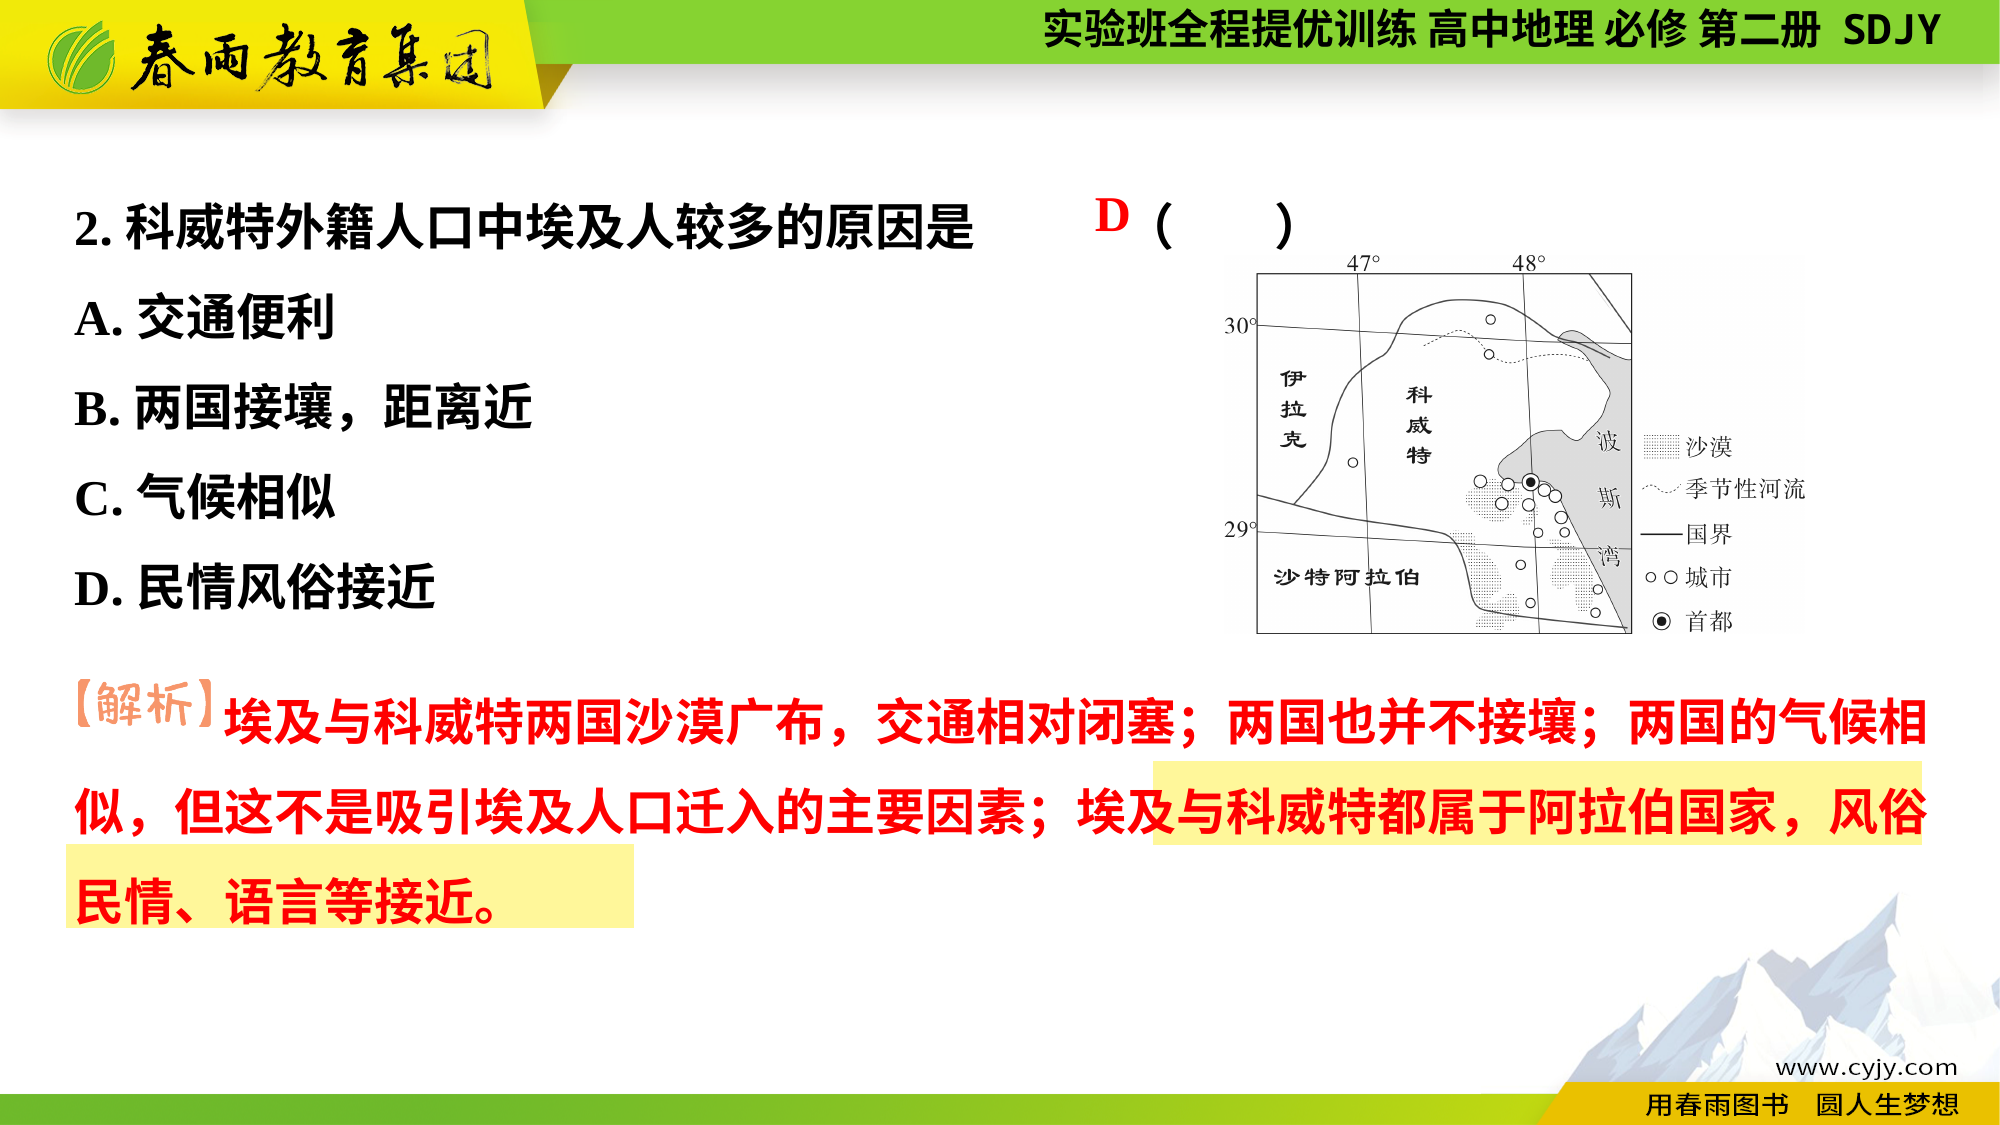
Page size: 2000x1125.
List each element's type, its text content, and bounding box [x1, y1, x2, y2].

text_box D [1080, 174, 1146, 249]
picture [0, 0, 2000, 1125]
text_box 埃及与科威特两国沙漠广布，交通相对闭塞；两国也并不接壤；两国的气候相似，但这不是吸引埃及人口迁入的主要因素；埃及与科威特都属于阿拉伯国家，风俗民情、语言等接近。 [59, 652, 1944, 938]
list 2.科威特外籍人口中埃及人较多的原因是 （ ） A.交通便利 B.两国接壤，距离近 C.气候相似 D.民情风俗接近 [59, 157, 1944, 628]
